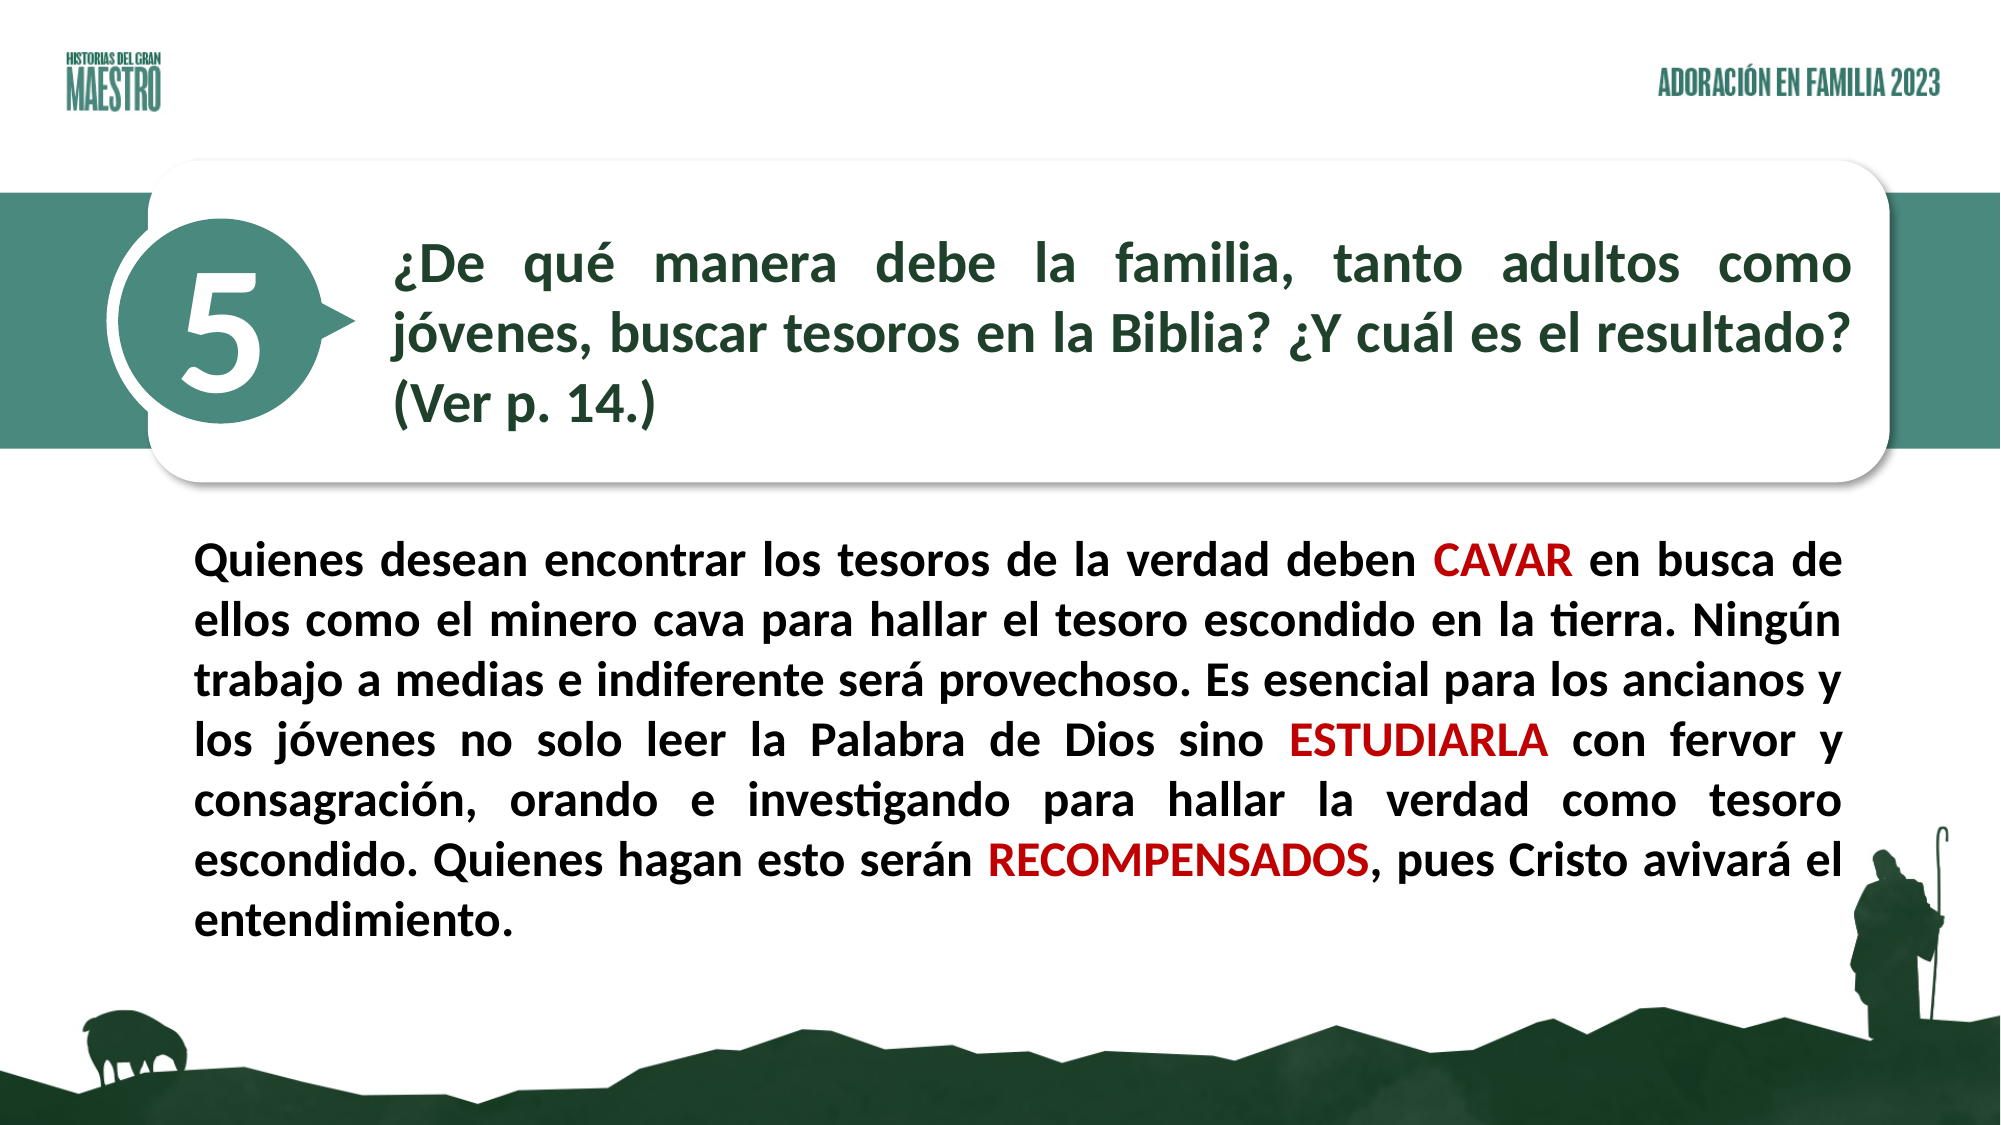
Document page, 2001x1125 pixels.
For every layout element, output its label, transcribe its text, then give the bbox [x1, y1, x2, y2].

picture [0, 0, 2001, 1125]
text_box Quienes desean encontrar los tesoros de la verdad deben CAVAR en busca de ellos como el minero cava para hallar el tesoro escondido en la tierra. Ningún trabajo a medias e indiferente será provechoso. Es esencial para los ancianos y los jóvenes no solo leer la Palabra de Dios sino ESTUDIARLA con fervor y consagración, orando e investigando para hallar la verdad como tesoro escondido. Quienes hagan esto serán RECOMPENSADOS, pues Cristo avivará el entendimiento. [179, 519, 1859, 954]
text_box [0, 160, 2000, 483]
